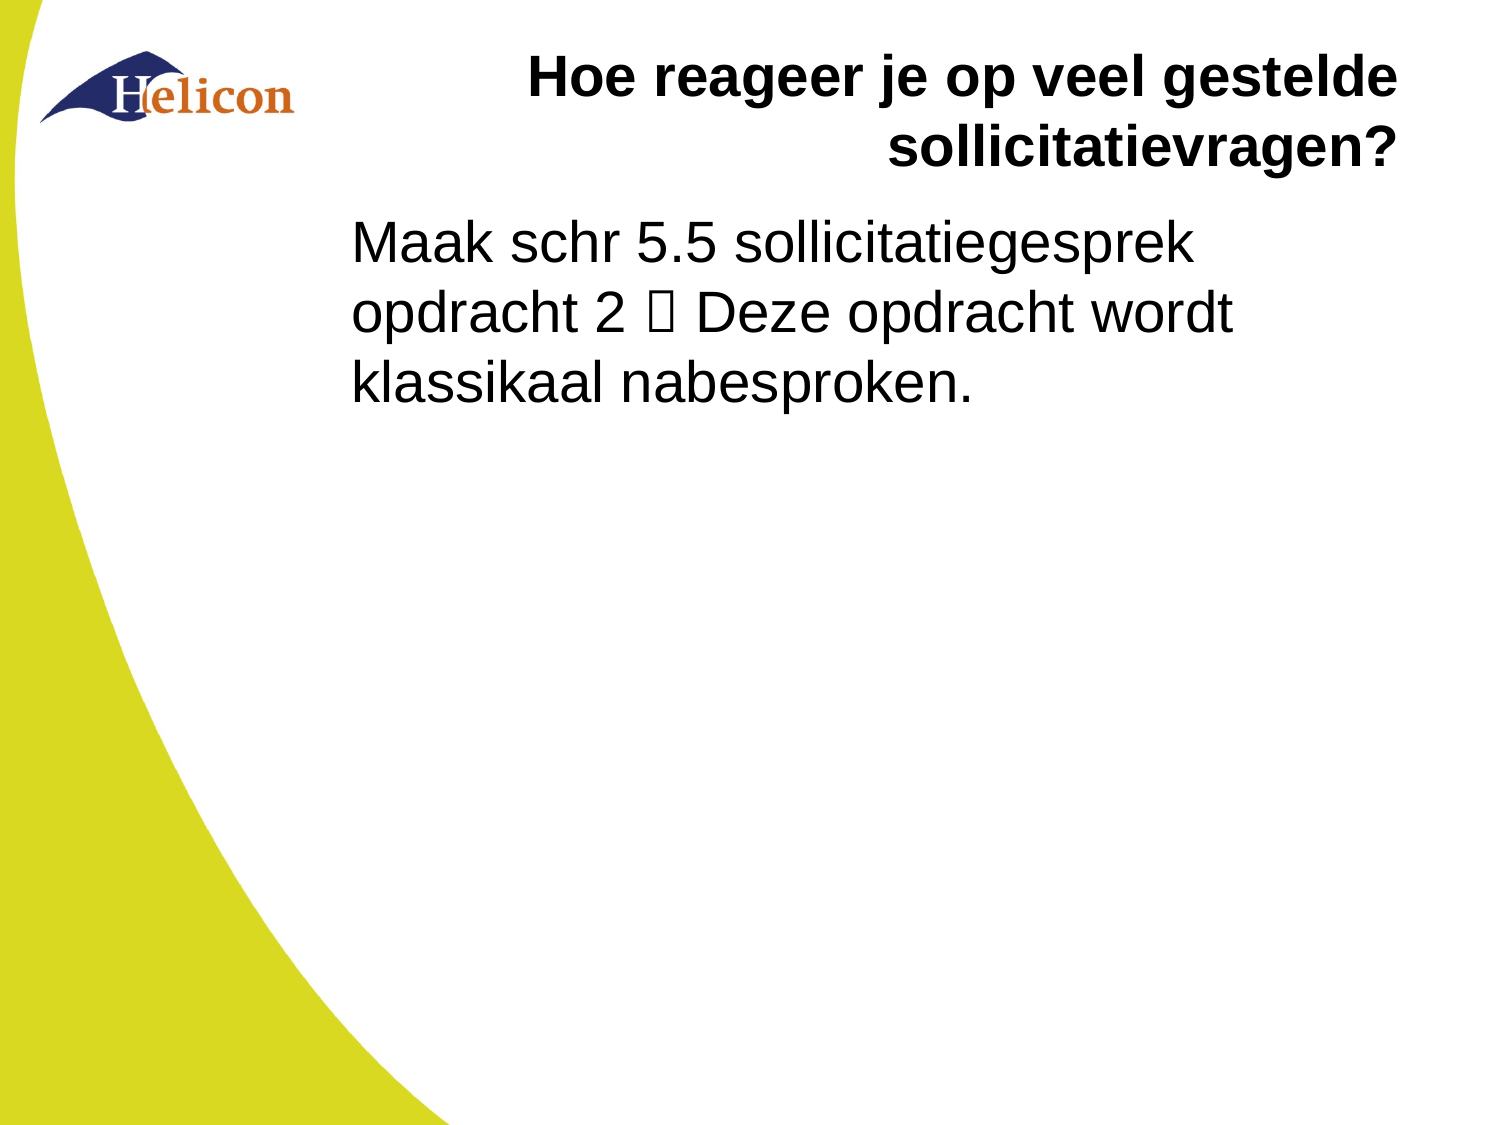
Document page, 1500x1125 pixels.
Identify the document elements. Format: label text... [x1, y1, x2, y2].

title Hoe reageer je op veel gestelde sollicitatievragen? [324, 54, 1415, 161]
picture [0, 0, 1500, 1125]
list Maak schr 5.5 sollicitatiegesprek opdracht 2  Deze opdracht wordt klassikaal nabesproken. [336, 196, 1425, 1005]
